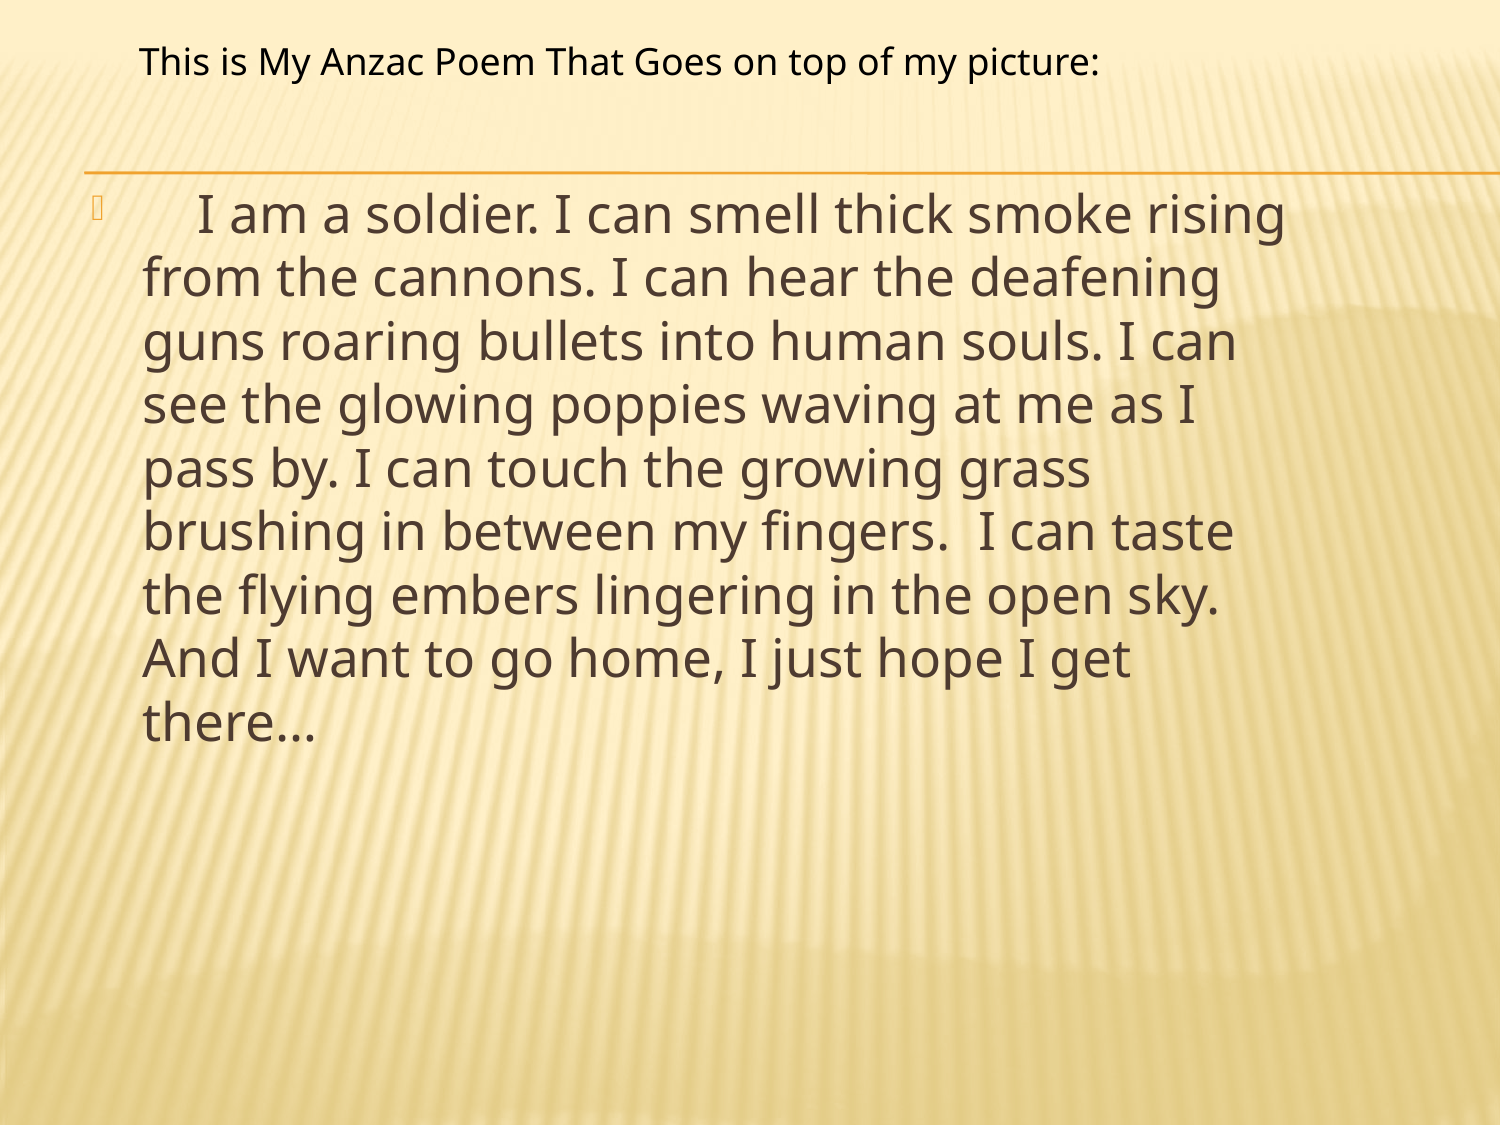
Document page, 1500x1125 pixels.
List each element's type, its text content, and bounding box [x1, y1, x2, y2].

text_box This is My Anzac Poem That Goes on top of my picture: [123, 30, 1376, 91]
list I am a soldier. I can smell thick smoke rising from the cannons. I can hear the deafening guns roaring bullets into human souls. I can see the glowing poppies waving at me as I pass by. I can touch the growing grass brushing in between my fingers. I can taste the flying embers lingering in the open sky. And I want to go home, I just hope I get there… [76, 172, 1311, 760]
